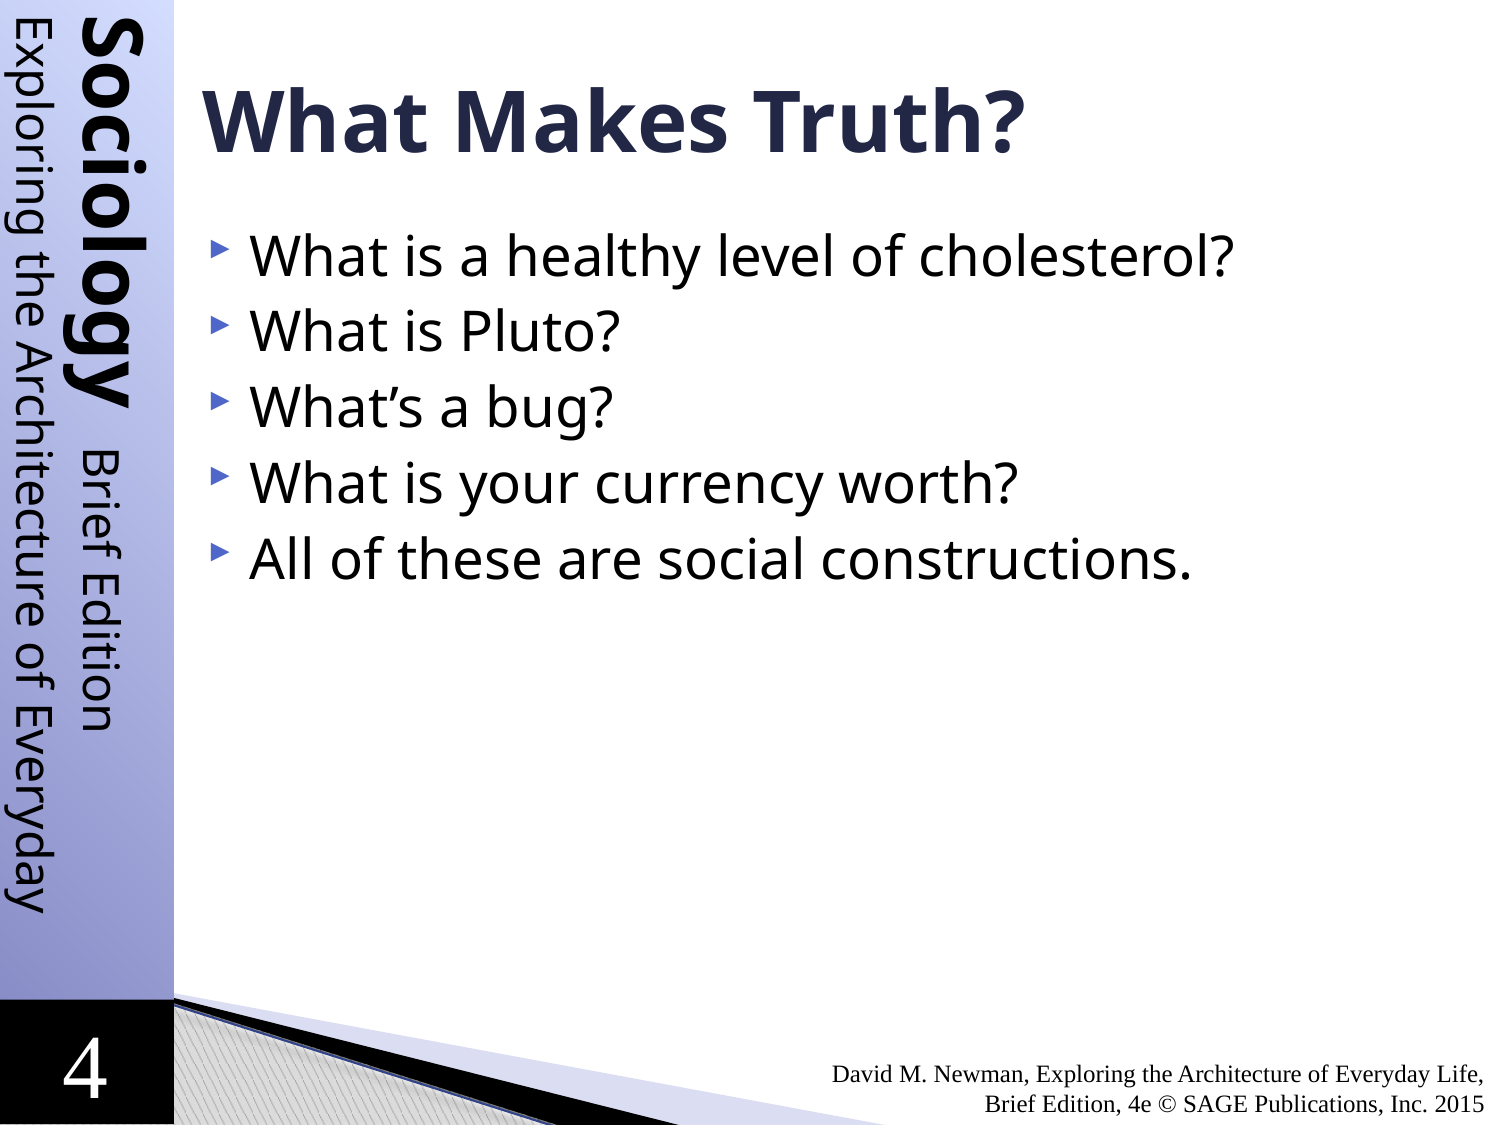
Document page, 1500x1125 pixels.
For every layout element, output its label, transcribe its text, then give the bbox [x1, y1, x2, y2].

list What is a healthy level of cholesterol? What is Pluto? What’s a bug? What is your currency worth? All of these are social constructions. [174, 212, 1425, 955]
title What Makes Truth? [187, 24, 1475, 213]
footer David M. Newman, Exploring the Architecture of Everyday Life, Brief Edition, 4e © SAGE Publications, Inc. 2015 [787, 1065, 1500, 1125]
picture [174, 1003, 558, 1125]
